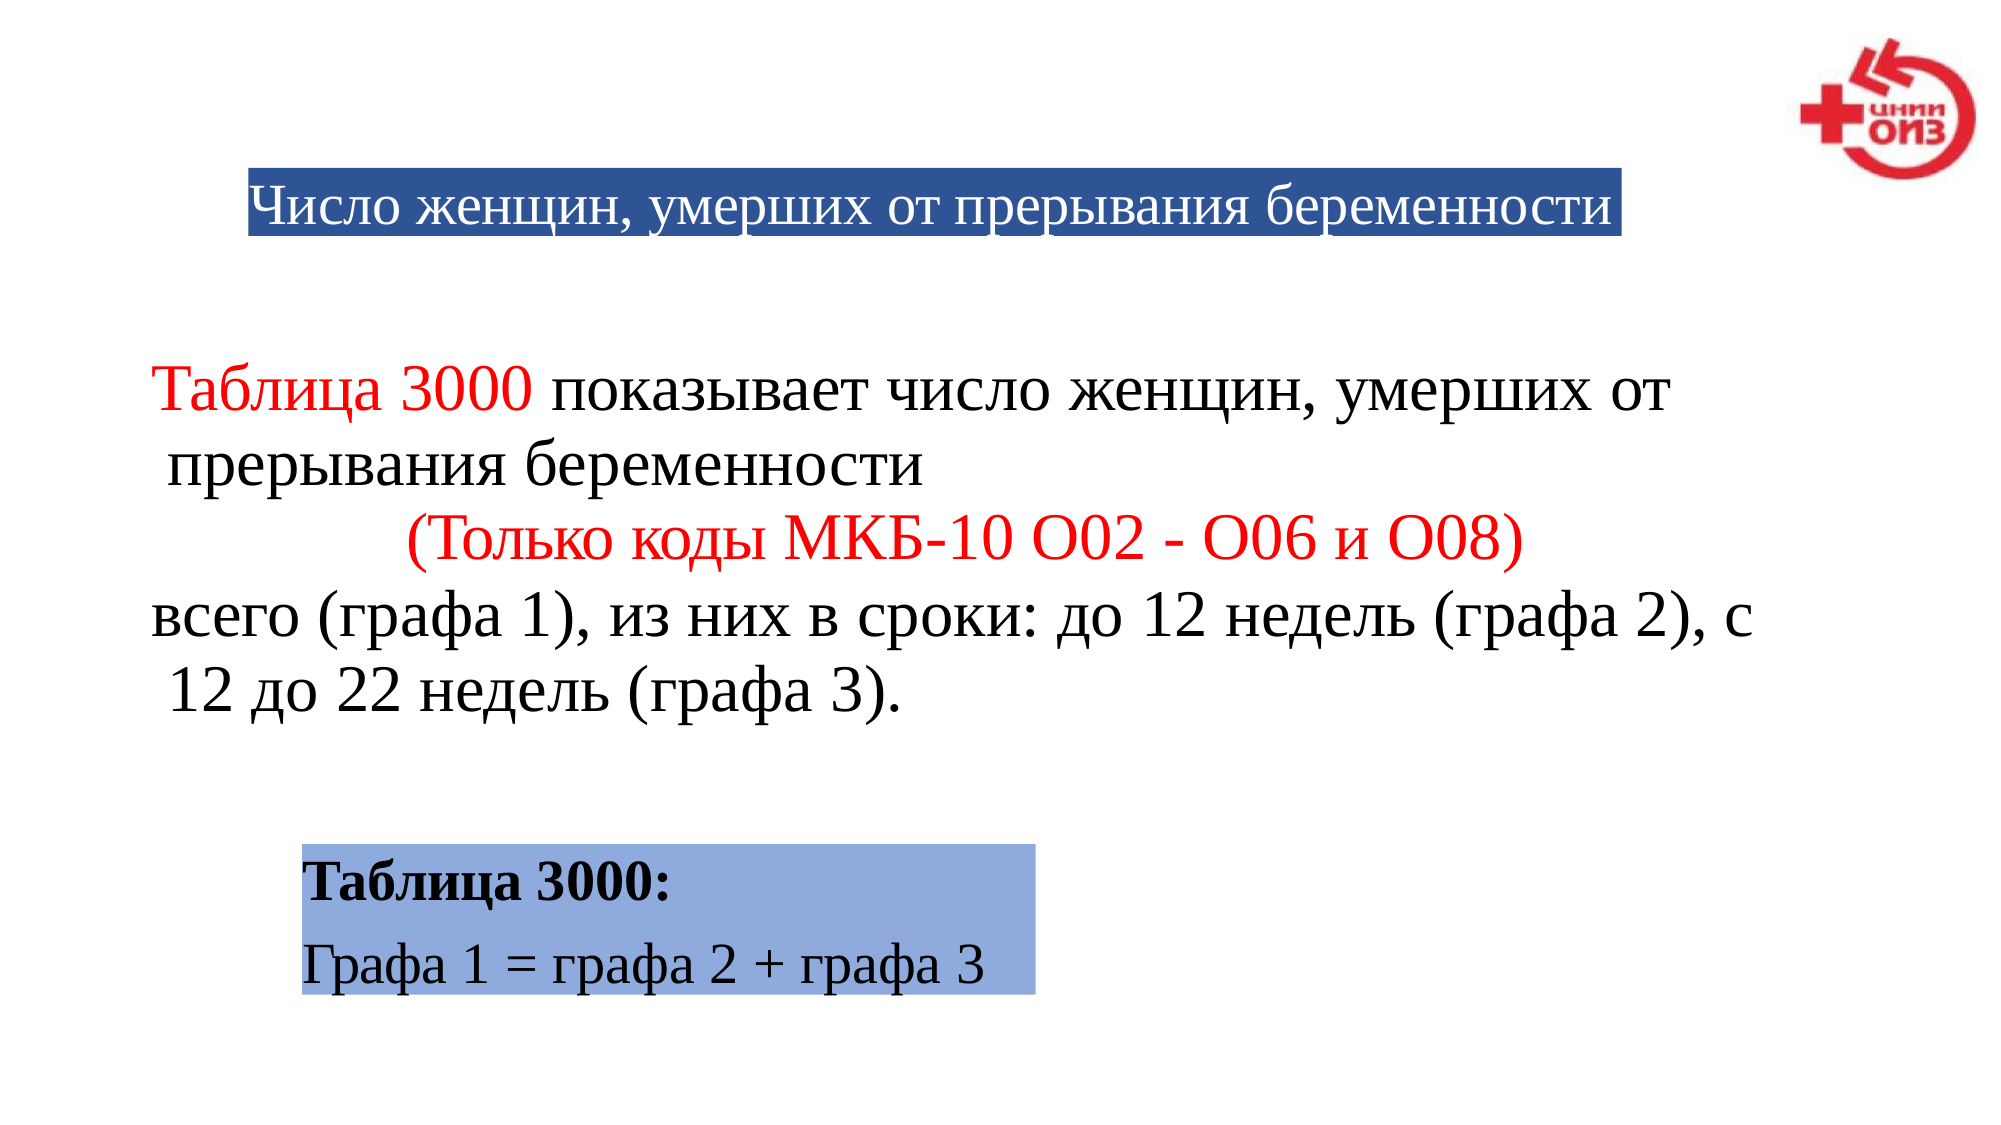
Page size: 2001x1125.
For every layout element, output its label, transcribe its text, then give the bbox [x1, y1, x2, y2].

picture [1785, 31, 1980, 184]
text_box всего (графа 1), из них в сроки: до 12 недель (графа 2), с 12 до 22 недель (графа 3). [148, 565, 1757, 725]
text_box Таблица 3000: Графа 1 = графа 2 + графа 3 [302, 844, 1036, 995]
title Таблица 3000 показывает число женщин, умерших от прерывания беременности (Только коды МКБ-10 O02 - O06 и O08) [148, 339, 1678, 565]
text_box Число женщин, умерших от прерывания беременности [248, 167, 1622, 236]
